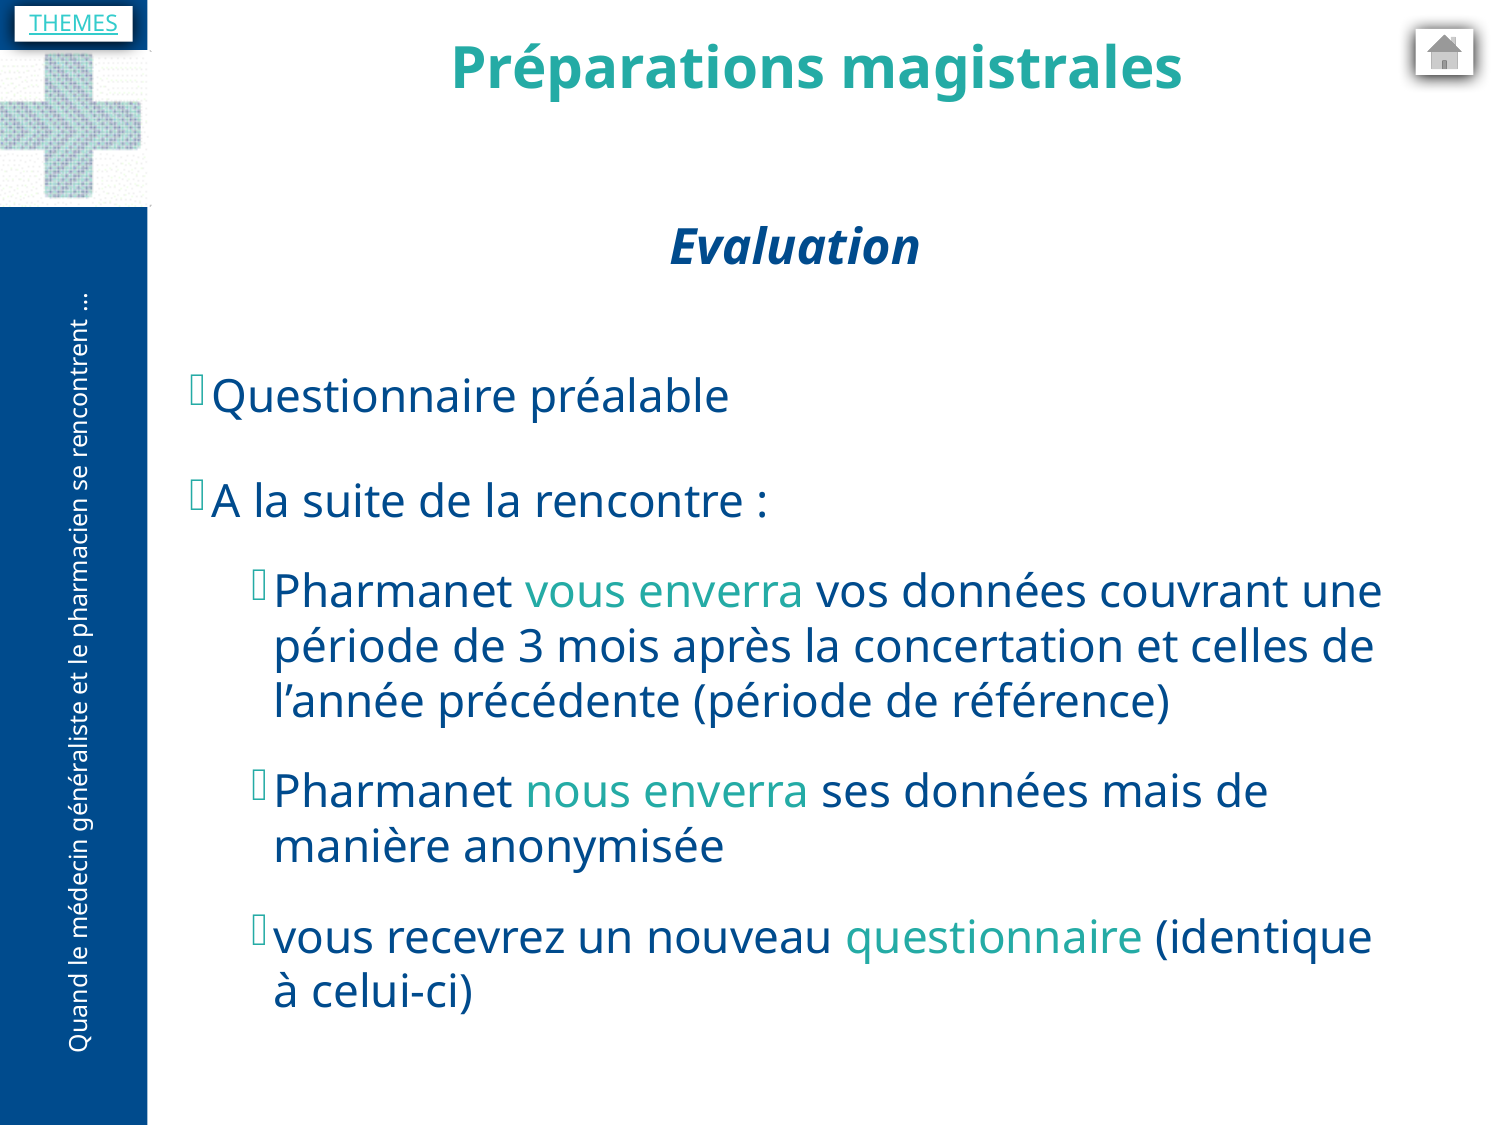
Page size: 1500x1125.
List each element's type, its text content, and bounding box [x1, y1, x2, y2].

picture [0, 50, 152, 207]
text_box [1415, 28, 1474, 76]
text_box THEMES [14, 5, 134, 42]
text_box Evaluation Questionnaire préalable A la suite de la rencontre : Pharmanet vous enverra vos données couvrant une période de 3 mois après la concertation et celles de l’année précédente (période de référence) Pharmanet nous enverra ses données mais de manière anonymisée vous recevrez un nouveau questionnaire (identique à celui-ci) [174, 214, 1416, 983]
list Préparations magistrales [174, 30, 1460, 125]
